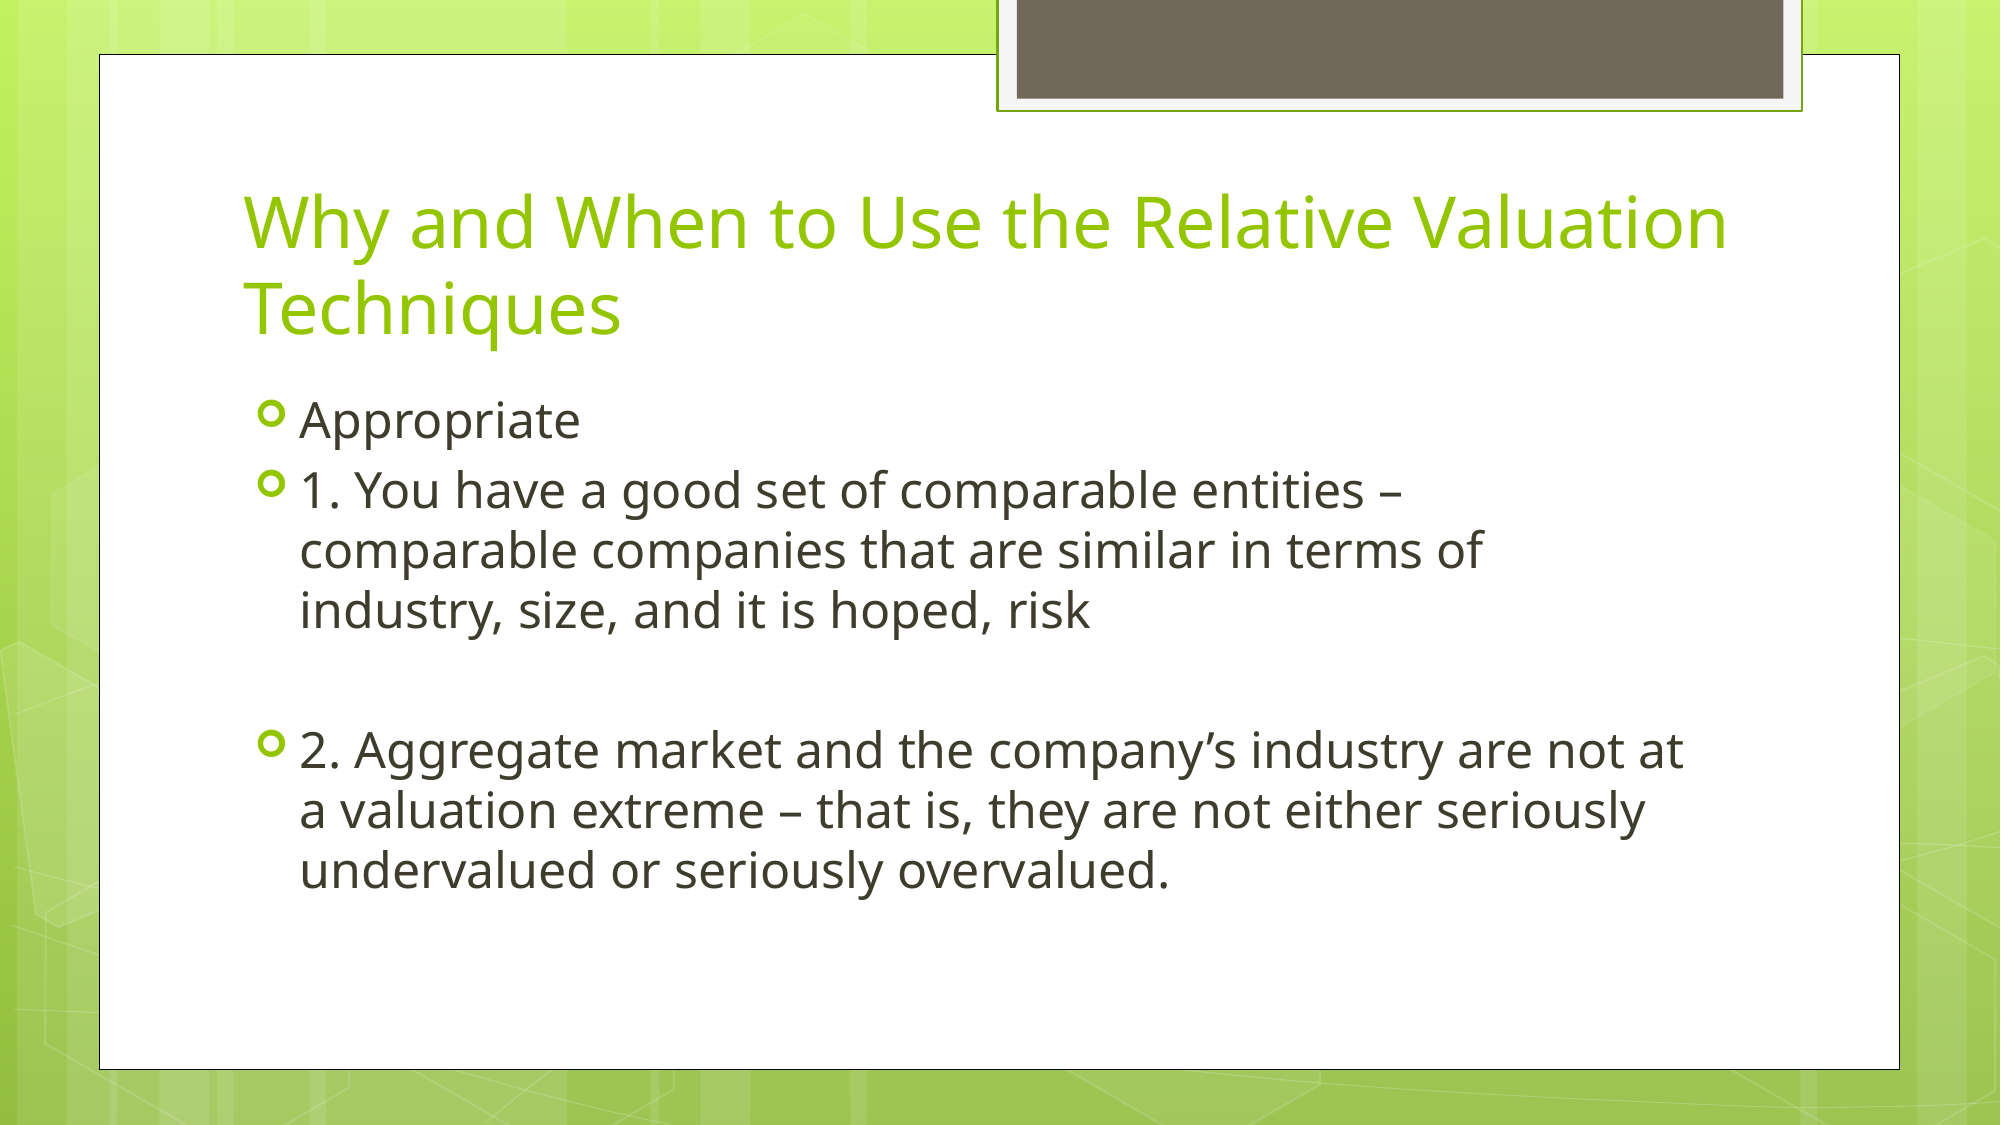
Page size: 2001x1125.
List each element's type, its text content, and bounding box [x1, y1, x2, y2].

list Appropriate 1. You have a good set of comparable entities – comparable companies that are similar in terms of industry, size, and it is hoped, risk 2. Aggregate market and the company’s industry are not at a valuation extreme – that is, they are not either seriously undervalued or seriously overvalued. [228, 381, 1711, 957]
title Why and When to Use the Relative Valuation Techniques [228, 168, 1765, 357]
